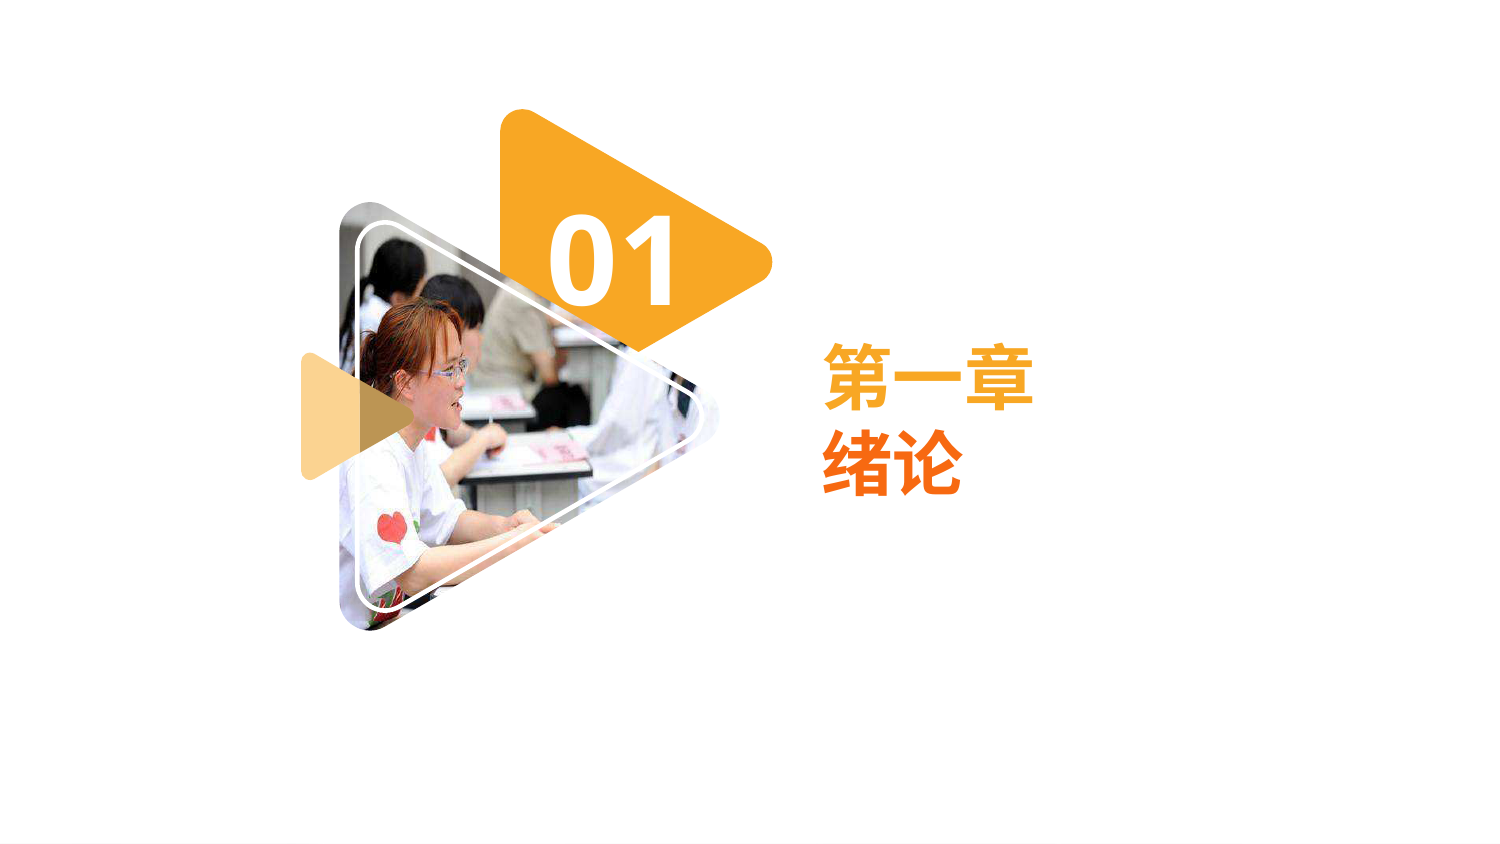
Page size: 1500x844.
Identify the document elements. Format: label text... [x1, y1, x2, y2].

text_box [705, 210, 773, 314]
text_box [339, 338, 720, 631]
text_box [500, 109, 638, 289]
text_box [339, 202, 531, 351]
text_box 第一章 绪论 [821, 333, 1264, 505]
text_box [354, 338, 705, 613]
text_box [360, 225, 699, 608]
text_box [354, 220, 531, 351]
text_box [616, 338, 663, 352]
text_box 01 [531, 172, 705, 338]
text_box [300, 352, 415, 481]
